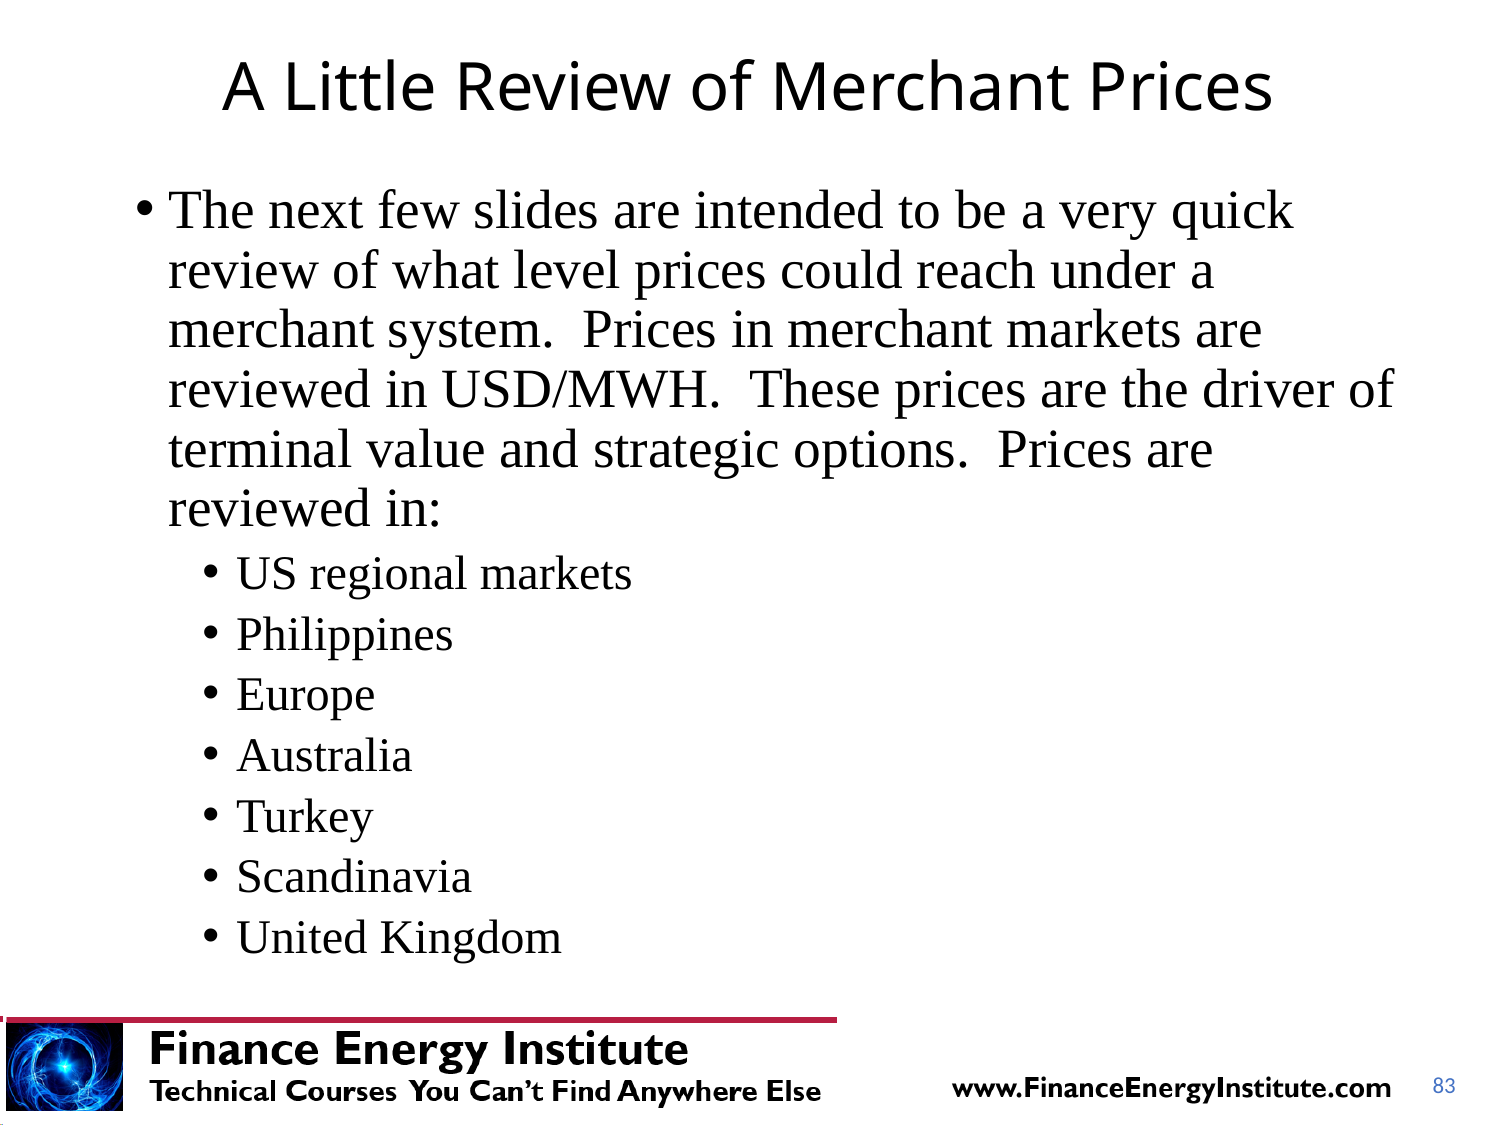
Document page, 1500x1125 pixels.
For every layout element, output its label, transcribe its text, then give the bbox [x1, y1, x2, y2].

picture [0, 1006, 837, 1125]
slide_number 83 [1399, 1063, 1490, 1108]
list The next few slides are intended to be a very quick review of what level prices could reach under a merchant system. Prices in merchant markets are reviewed in USD/MWH. These prices are the driver of terminal value and strategic options. Prices are reviewed in: US regional markets Philippines Europe Australia Turkey Scandinavia United Kingdom [120, 173, 1417, 980]
picture [947, 1071, 1399, 1108]
title A Little Review of Merchant Prices [120, 32, 1378, 146]
